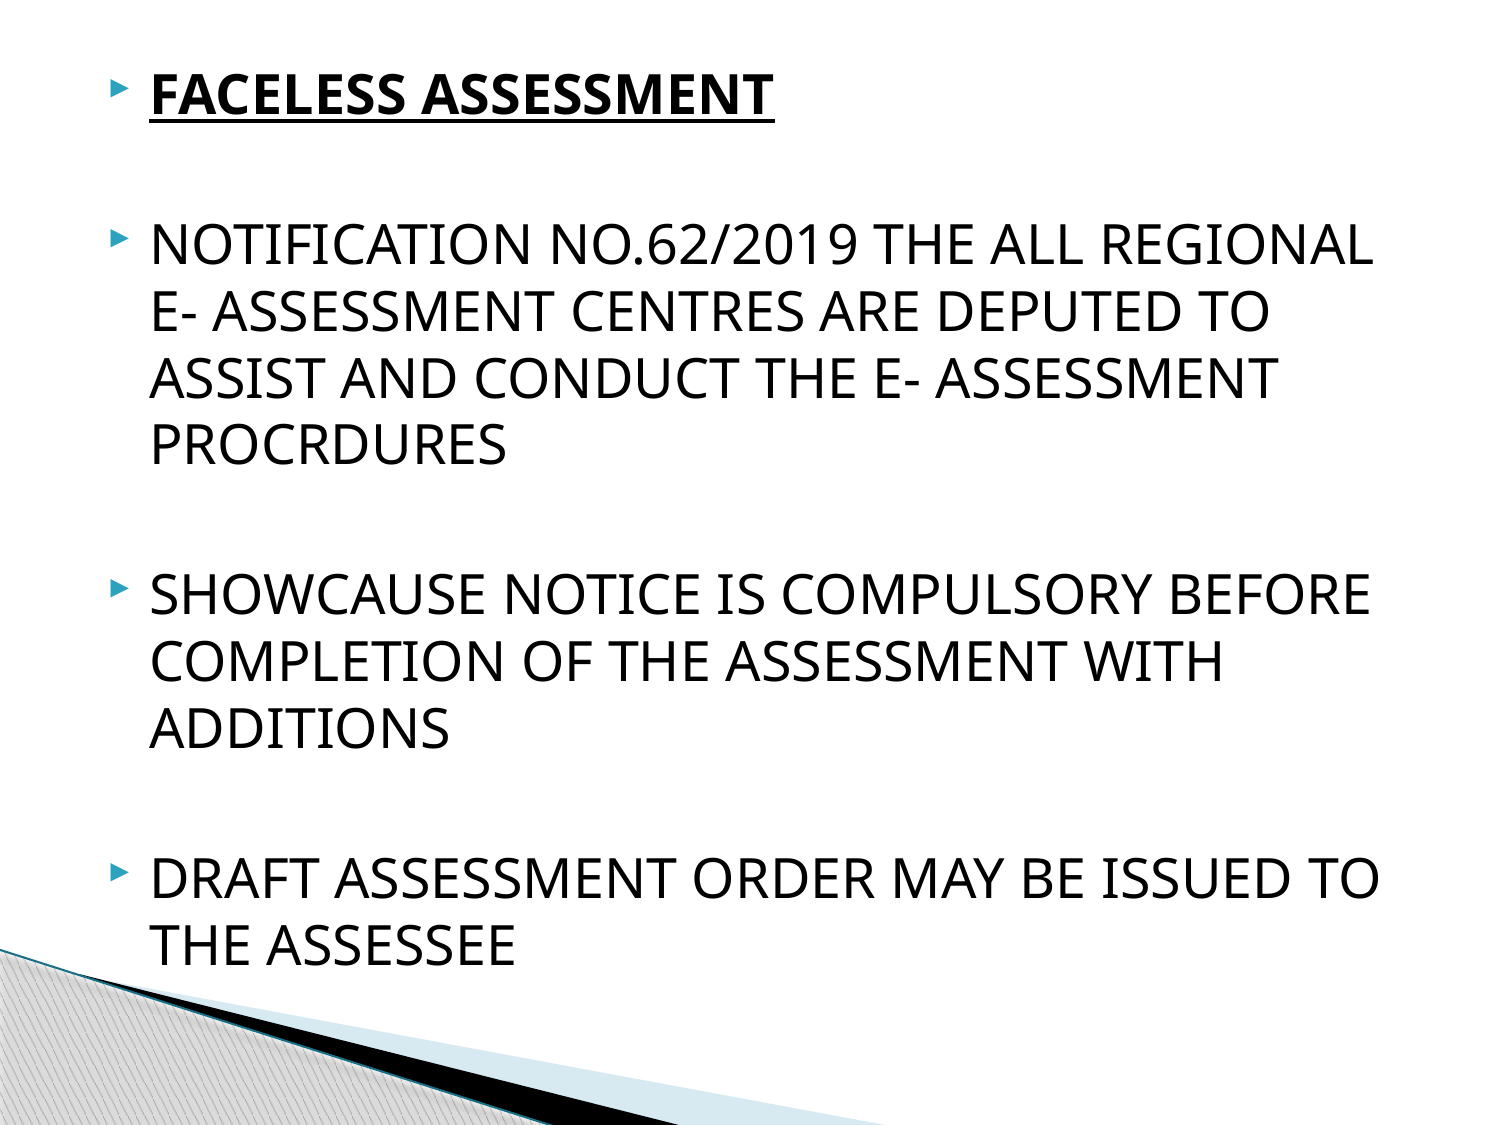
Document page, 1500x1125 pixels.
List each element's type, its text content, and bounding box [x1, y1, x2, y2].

list FACELESS ASSESSMENT NOTIFICATION NO.62/2019 THE ALL REGIONAL E- ASSESSMENT CENTRES ARE DEPUTED TO ASSIST AND CONDUCT THE E- ASSESSMENT PROCRDURES SHOWCAUSE NOTICE IS COMPULSORY BEFORE COMPLETION OF THE ASSESSMENT WITH ADDITIONS DRAFT ASSESSMENT ORDER MAY BE ISSUED TO THE ASSESSEE [75, 51, 1450, 986]
